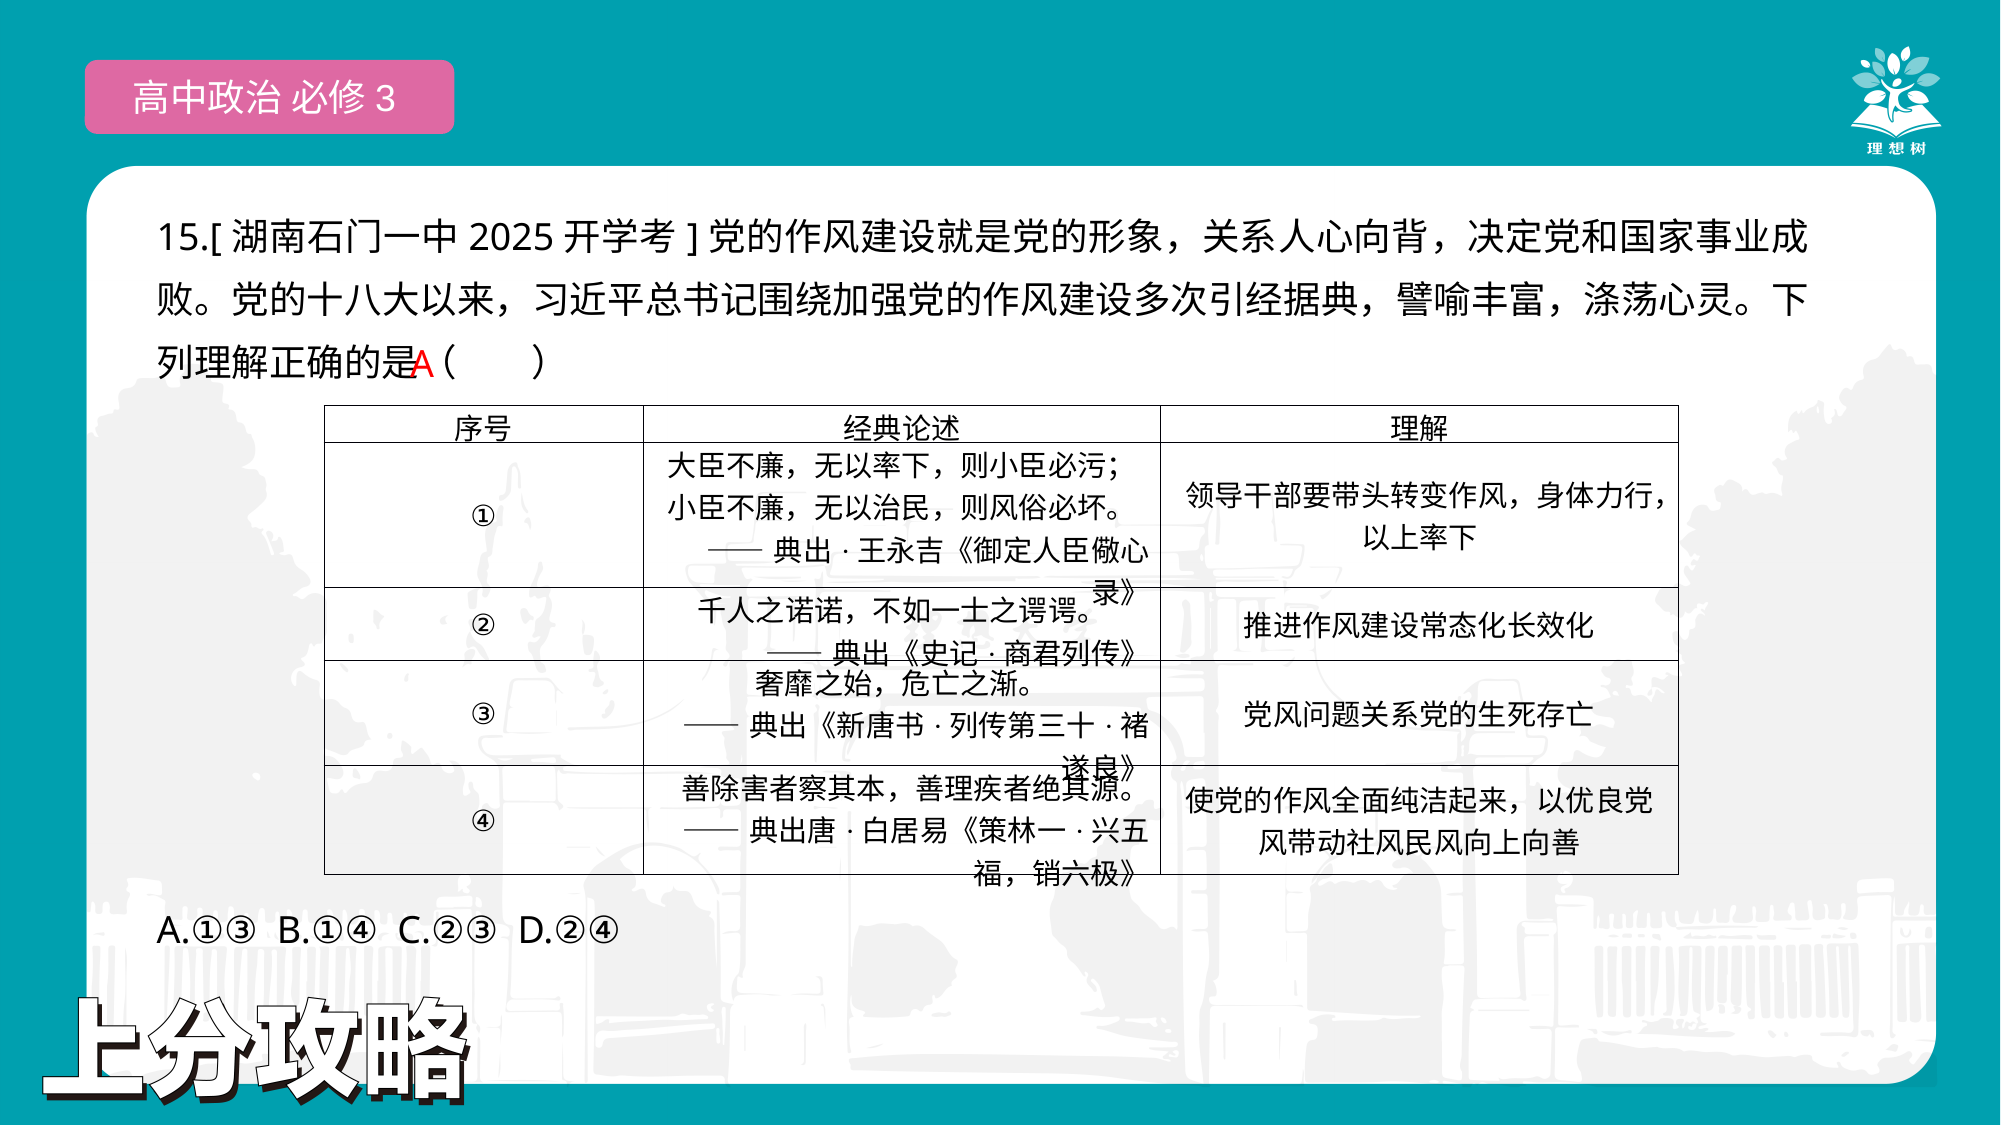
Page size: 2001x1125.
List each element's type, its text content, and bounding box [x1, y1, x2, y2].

table_header 经典论述 [644, 406, 1160, 442]
picture [0, 0, 2001, 1125]
table_cell 党风问题关系党的生死存亡 [1161, 661, 1678, 765]
table_cell ① [325, 443, 643, 587]
text_box A [395, 310, 506, 393]
table_header 序号 [325, 406, 643, 442]
table_cell 推进作风建设常态化长效化 [1161, 588, 1678, 660]
text_box 高中政治 必修3 [83, 58, 456, 135]
table_cell 善除害者察其本，善理疾者绝其源。 ——典出唐·白居易《策林一·兴五福，销六极》 [644, 766, 1160, 874]
table_cell 奢靡之始，危亡之渐。 ——典出《新唐书·列传第三十·褚遂良》 [644, 661, 1160, 765]
table_cell 大臣不廉，无以率下，则小臣必污；小臣不廉，无以治民，则风俗必坏。 ——典出·王永吉《御定人臣儆心录》 [644, 443, 1160, 587]
table_cell 千人之诺诺，不如一士之谔谔。 ——典出《史记·商君列传》 [644, 588, 1160, 660]
text_box 15.[湖南石门一中2025开学考]党的作风建设就是党的形象，关系人心向背，决定党和国家事业成败。党的十八大以来，习近平总书记围绕加强党的作风建设多次引经据典，譬喻丰富，涤荡心灵。下列理解正确的是（ ） A.①③ B.①④ C.②③ D.②④ [141, 187, 1824, 958]
table_cell ④ [325, 766, 643, 874]
table_cell ② [325, 588, 643, 660]
table_header 理解 [1161, 406, 1678, 442]
table_cell 领导干部要带头转变作风，身体力行，以上率下 [1161, 443, 1678, 587]
table_cell ③ [325, 661, 643, 765]
table_cell 使党的作风全面纯洁起来，以优良党风带动社风民风向上向善 [1161, 766, 1678, 874]
